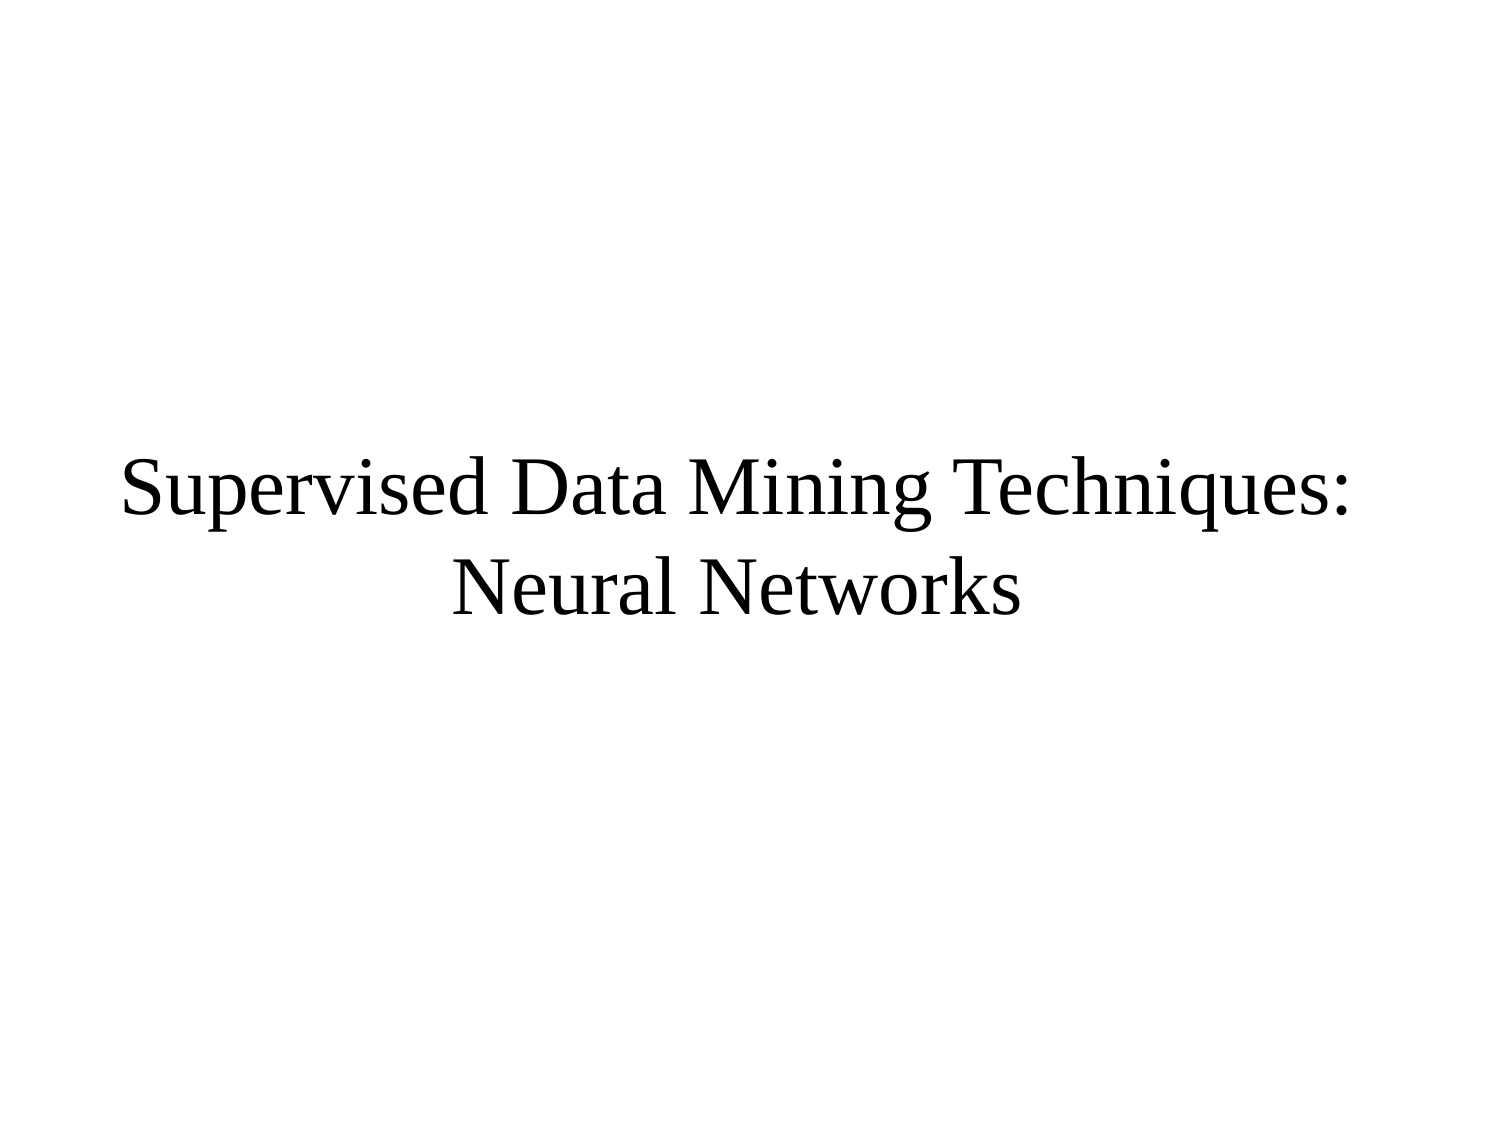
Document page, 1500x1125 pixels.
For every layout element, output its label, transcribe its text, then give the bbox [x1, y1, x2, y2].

title Supervised Data Mining Techniques: Neural Networks [99, 437, 1375, 625]
